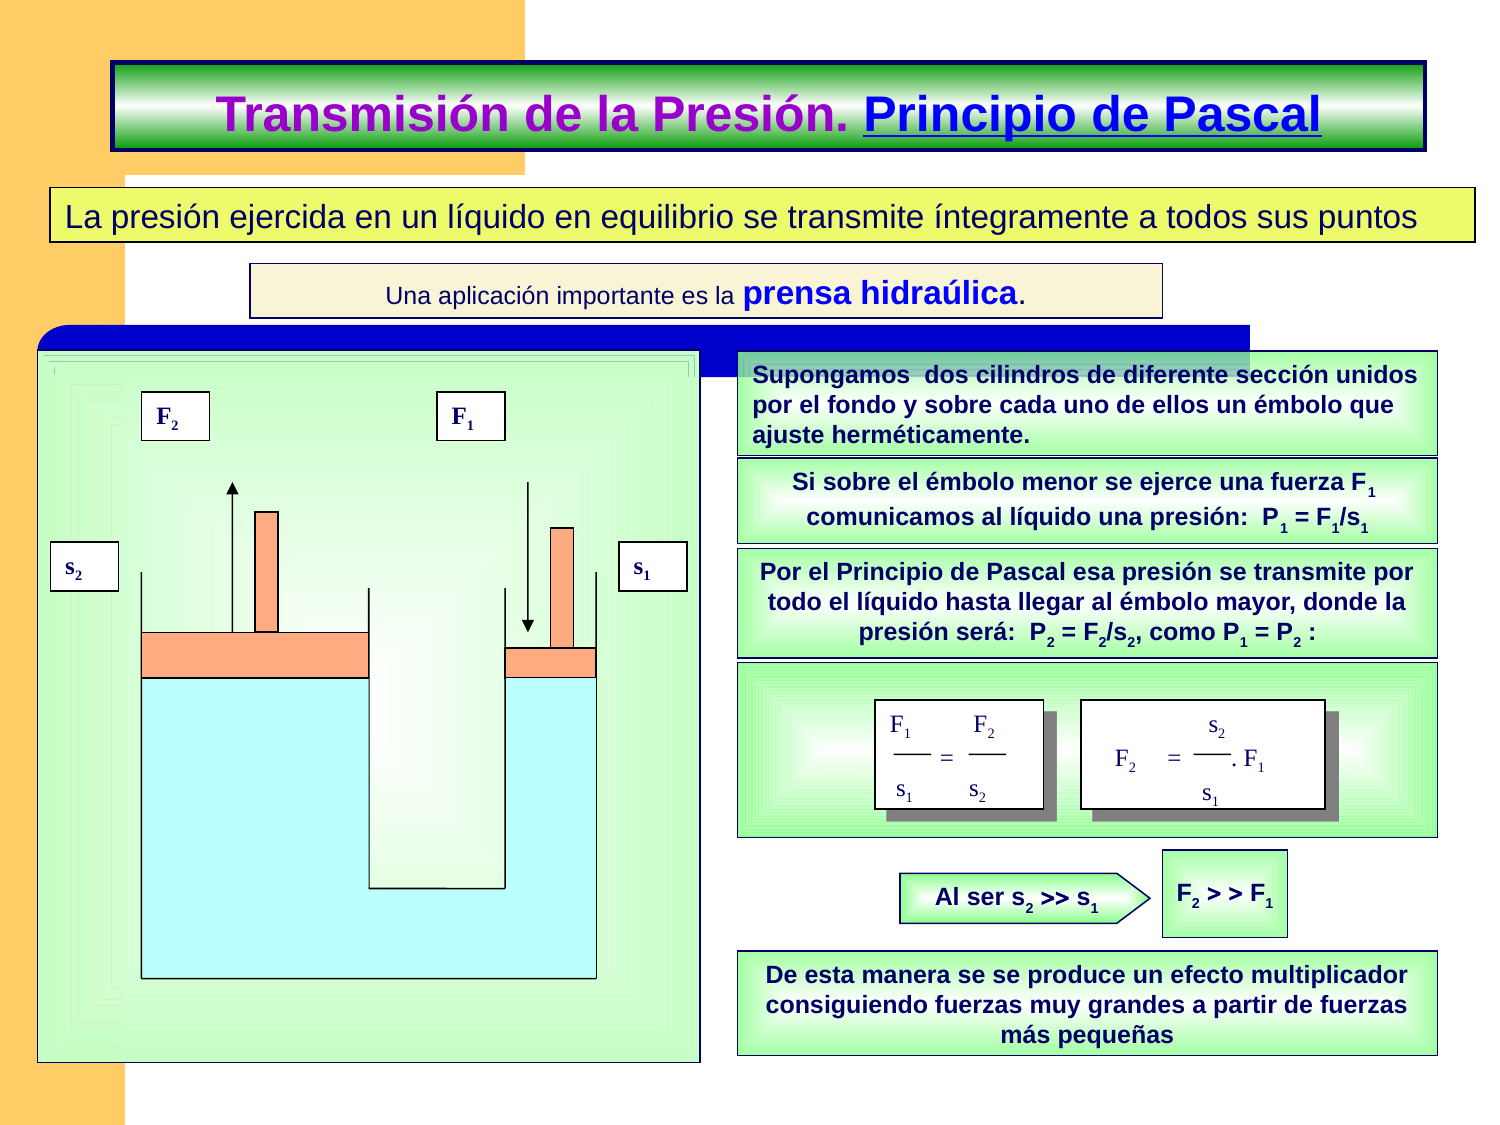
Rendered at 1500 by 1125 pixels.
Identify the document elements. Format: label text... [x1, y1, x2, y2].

text_box [737, 662, 1438, 838]
title Transmisión de la Presión. Principio de Pascal [112, 62, 1426, 151]
text_box Por el Principio de Pascal esa presión se transmite por todo el líquido hasta llegar al émbolo mayor, donde la presión será: P2 = F2/s2, como P1 = P2 : [737, 548, 1438, 659]
text_box Una aplicación importante es la prensa hidraúlica. [249, 263, 1163, 319]
text_box Si sobre el émbolo menor se ejerce una fuerza F1 comunicamos al líquido una presión: P1 = F1/s1 [737, 458, 1438, 544]
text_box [874, 699, 1044, 810]
text_box Al ser s2  s1 [900, 873, 1150, 924]
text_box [1080, 699, 1326, 810]
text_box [37, 349, 701, 1063]
text_box La presión ejercida en un líquido en equilibrio se transmite íntegramente a todos sus puntos [49, 187, 1475, 243]
text_box F2   F1 [1162, 849, 1288, 938]
text_box Supongamos dos cilindros de diferente sección unidos por el fondo y sobre cada uno de ellos un émbolo que ajuste herméticamente. [737, 350, 1438, 456]
text_box De esta manera se se produce un efecto multiplicador consiguiendo fuerzas muy grandes a partir de fuerzas más pequeñas [737, 950, 1438, 1056]
